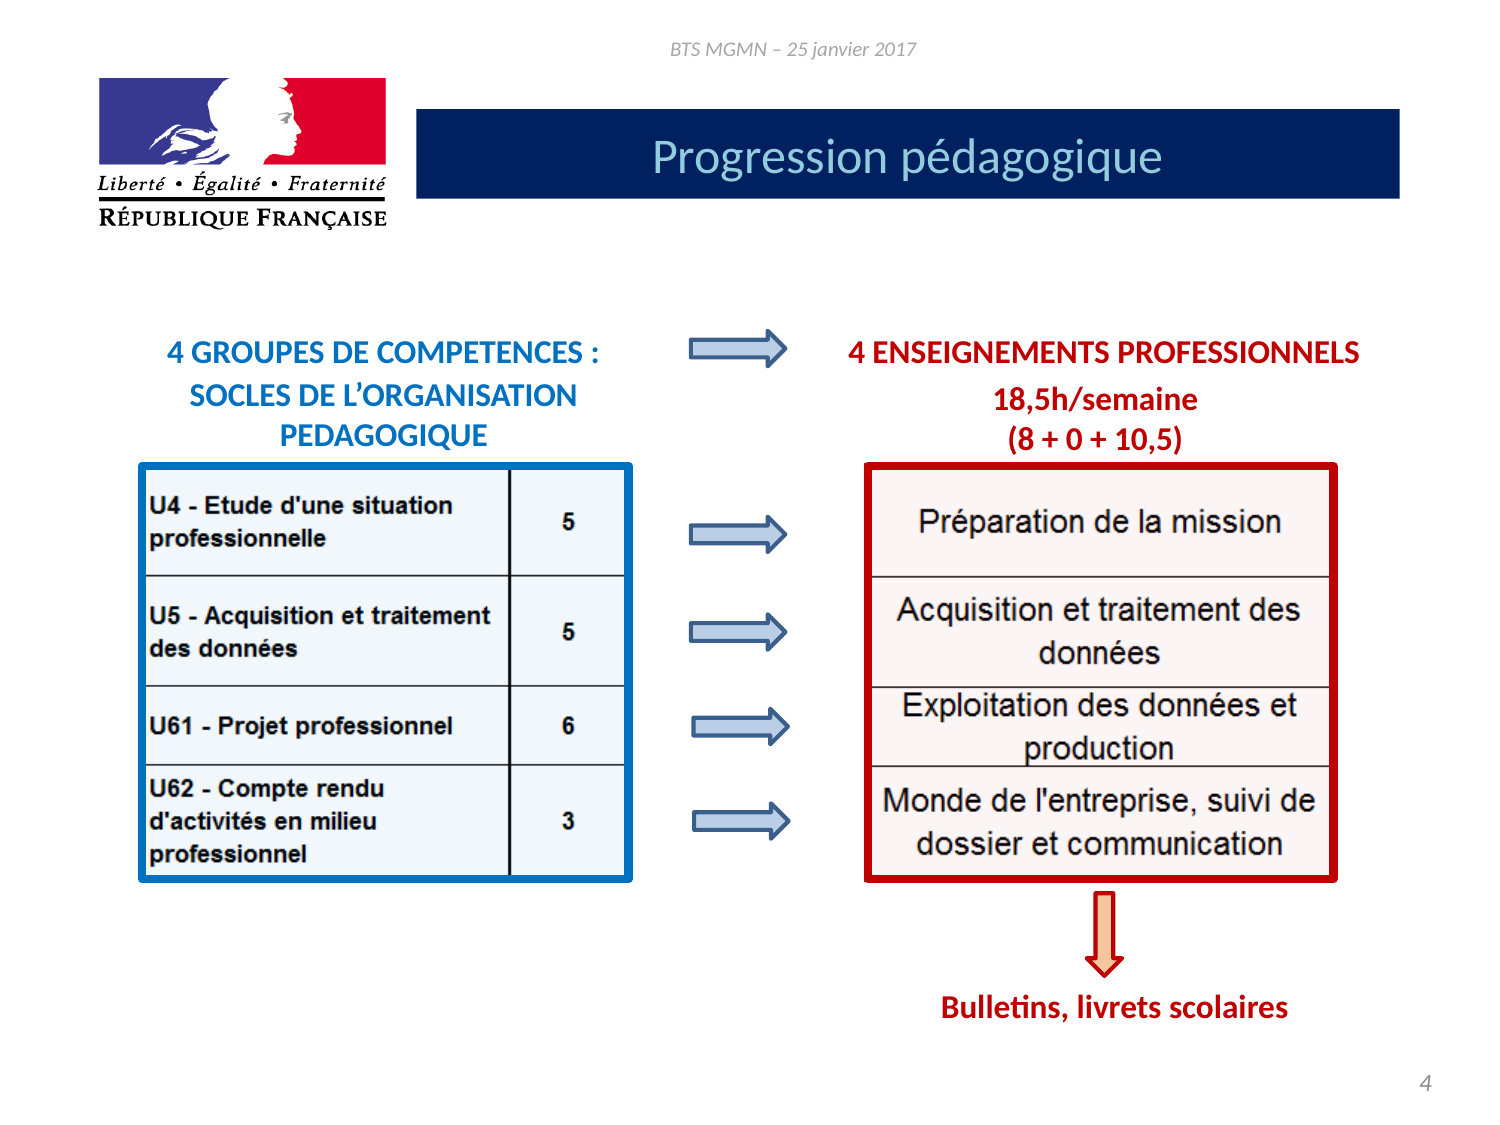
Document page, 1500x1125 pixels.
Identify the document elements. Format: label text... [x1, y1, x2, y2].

text_box 18,5h/semaine (8 + 0 + 10,5) [933, 369, 1257, 462]
picture [860, 463, 1334, 882]
footer BTS MGMN – 25 janvier 2017 [555, 18, 1031, 79]
text_box [691, 706, 791, 747]
text_box [692, 801, 791, 841]
picture [64, 77, 417, 230]
text_box Bulletins, livrets scolaires [813, 978, 1417, 1033]
slide_number 4 [1096, 1051, 1447, 1112]
text_box Progression pédagogique [422, 109, 1400, 199]
picture [139, 461, 629, 882]
text_box [1084, 891, 1125, 978]
text_box [688, 328, 788, 369]
text_box 4 ENSEIGNEMENTS PROFESSIONNELS [750, 322, 1459, 378]
text_box [688, 612, 788, 652]
text_box SOCLES DE L’ORGANISATION PEDAGOGIQUE [139, 366, 629, 461]
text_box [688, 514, 788, 555]
text_box 4 GROUPES DE COMPETENCES : [29, 322, 739, 378]
